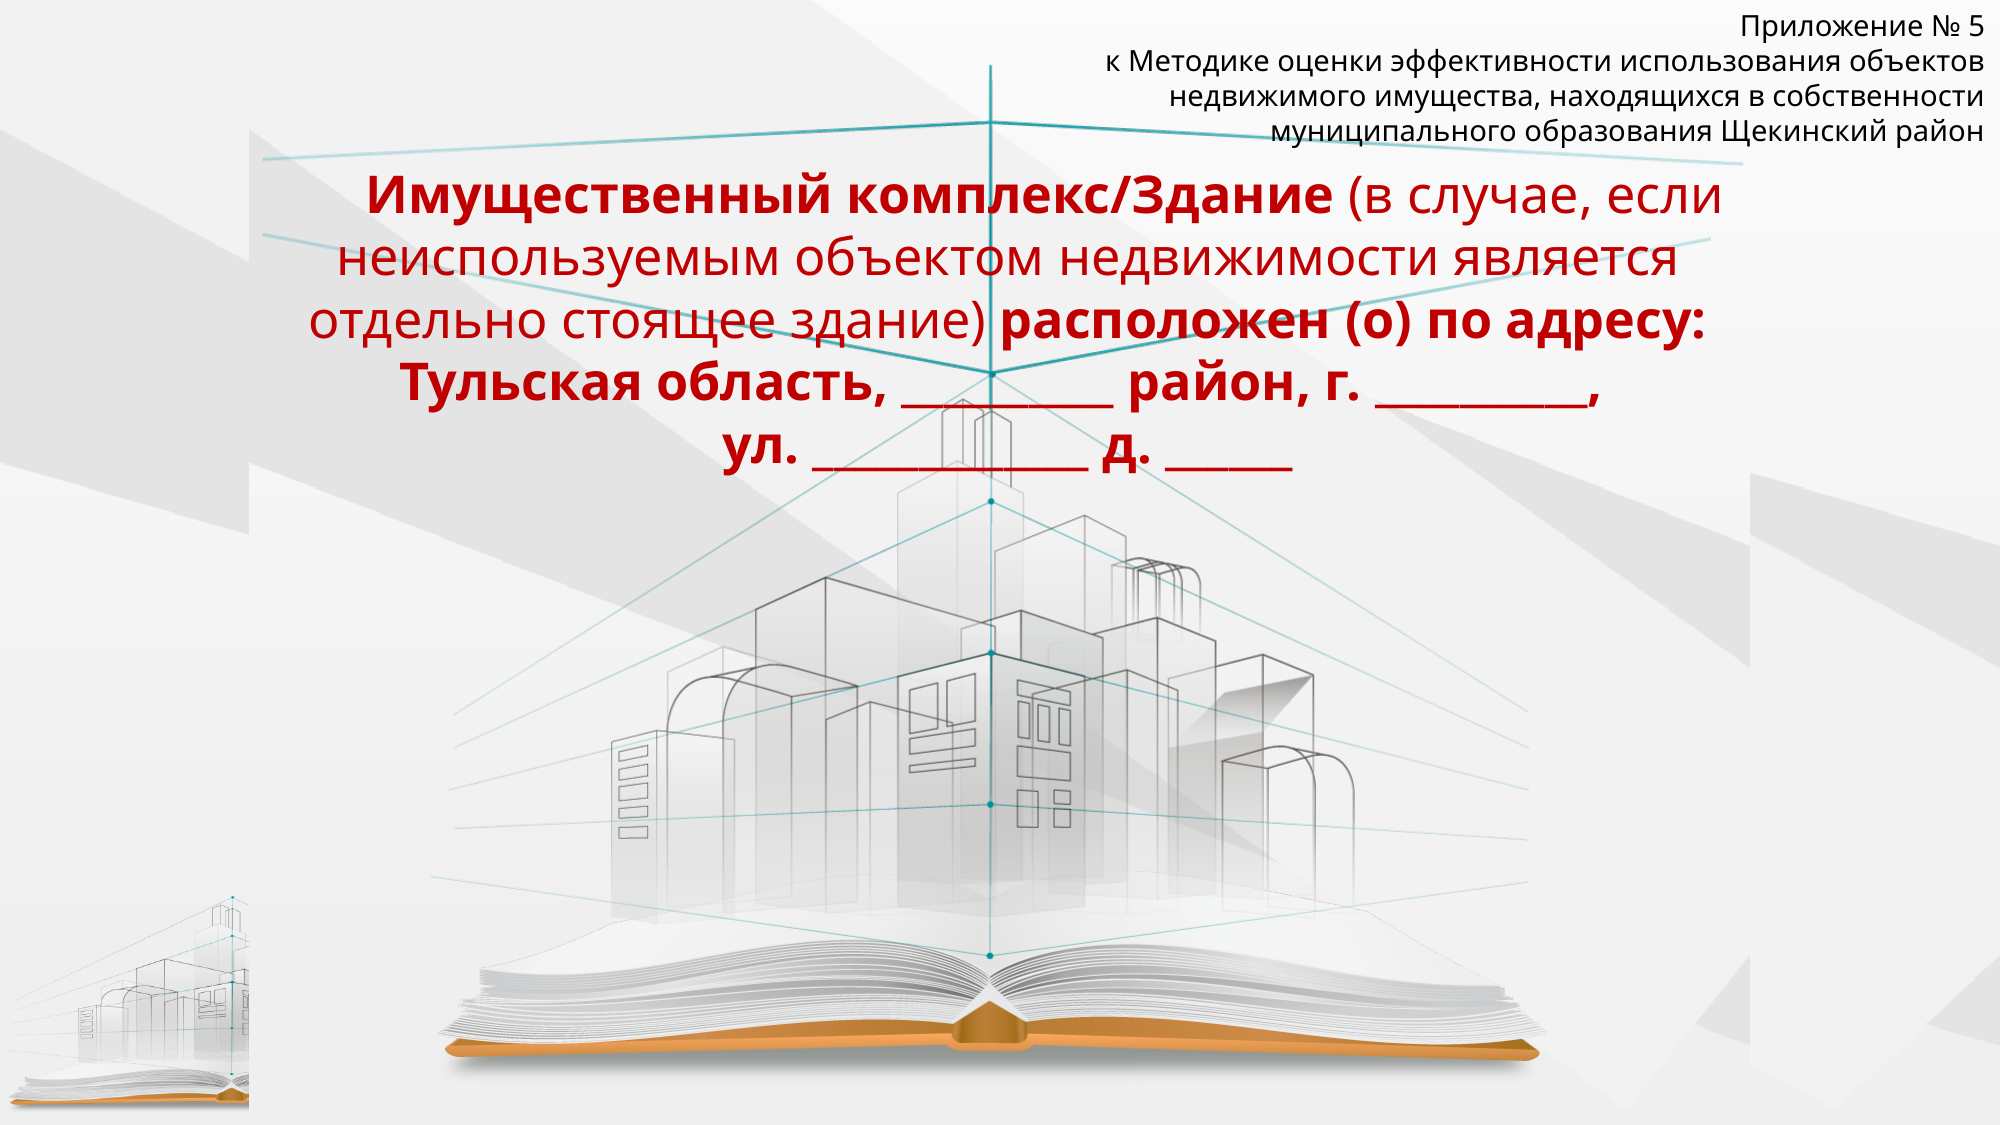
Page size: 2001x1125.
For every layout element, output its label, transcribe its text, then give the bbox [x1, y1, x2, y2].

picture [0, 0, 2000, 1125]
text_box Приложение № 5 к Методике оценки эффективности использования объектов недвижимого имущества, находящихся в собственности муниципального образования Щекинский район [1750, 0, 2000, 155]
